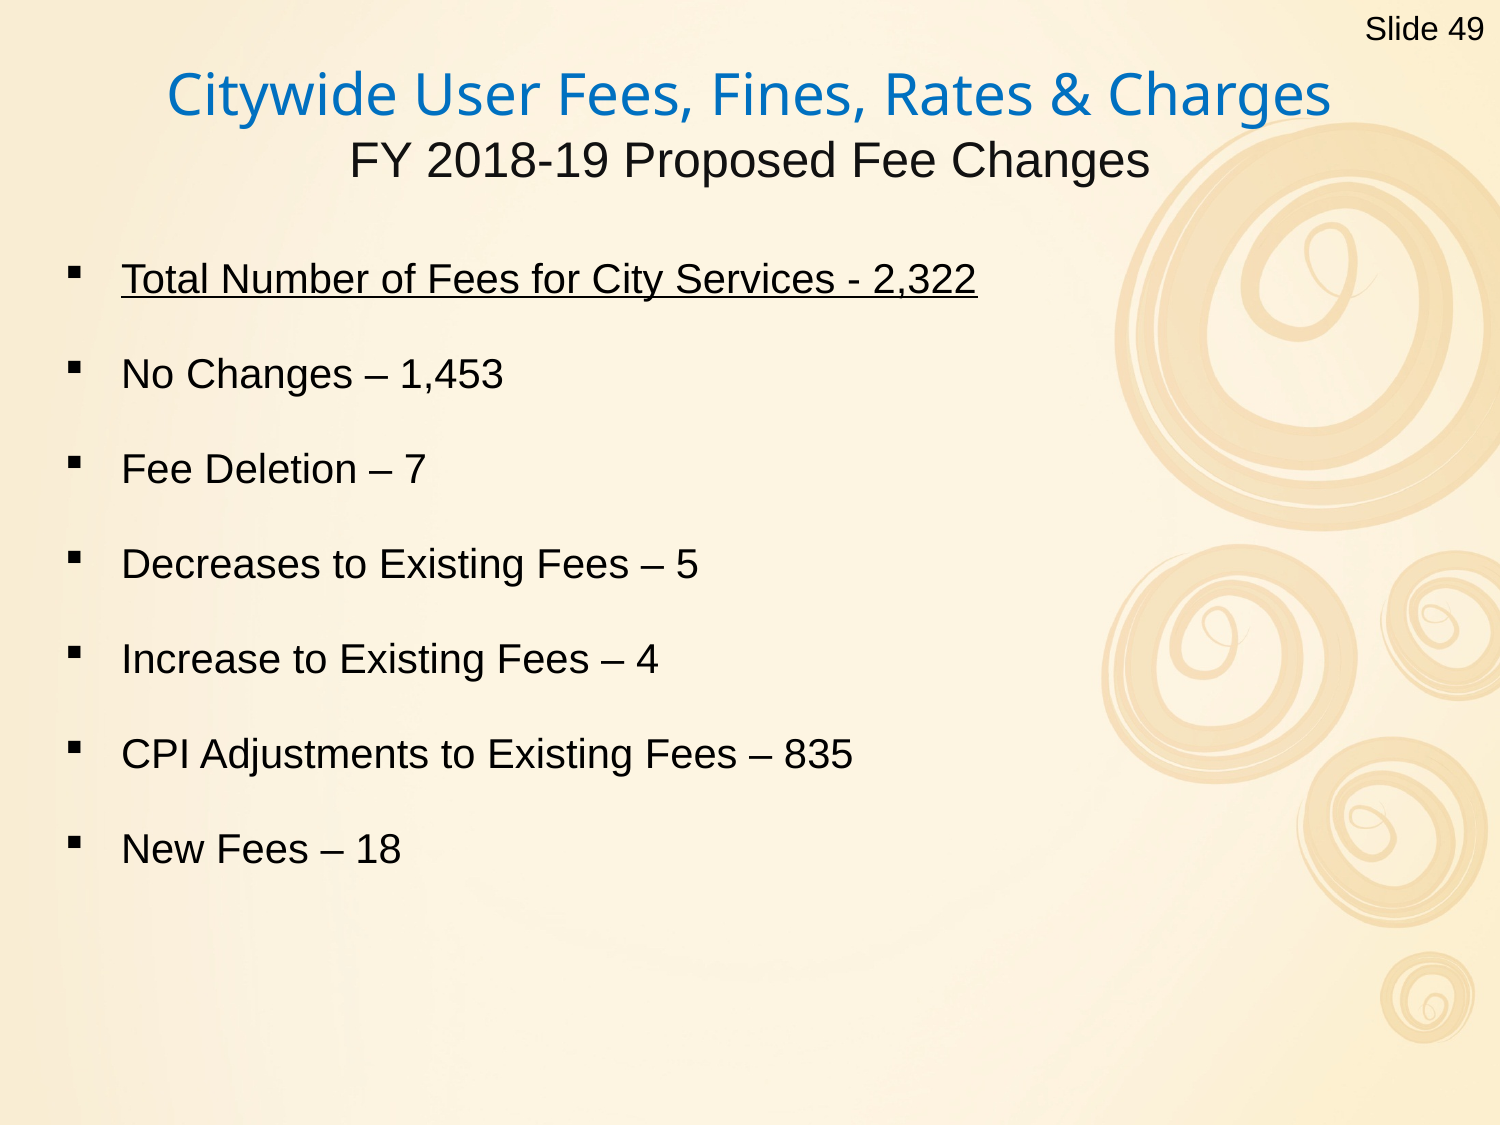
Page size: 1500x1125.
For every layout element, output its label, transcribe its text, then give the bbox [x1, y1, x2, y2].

text_box Total Number of Fees for City Services - 2,322 No Changes – 1,453 Fee Deletion – 7 Decreases to Existing Fees – 5 Increase to Existing Fees – 4 CPI Adjustments to Existing Fees – 835 New Fees – 18 [49, 249, 1463, 988]
picture [0, 0, 1500, 1125]
text_box Citywide User Fees, Fines, Rates & Charges FY 2018-19 Proposed Fee Changes [50, 50, 1450, 175]
text_box Slide 49 [1149, 0, 1500, 75]
